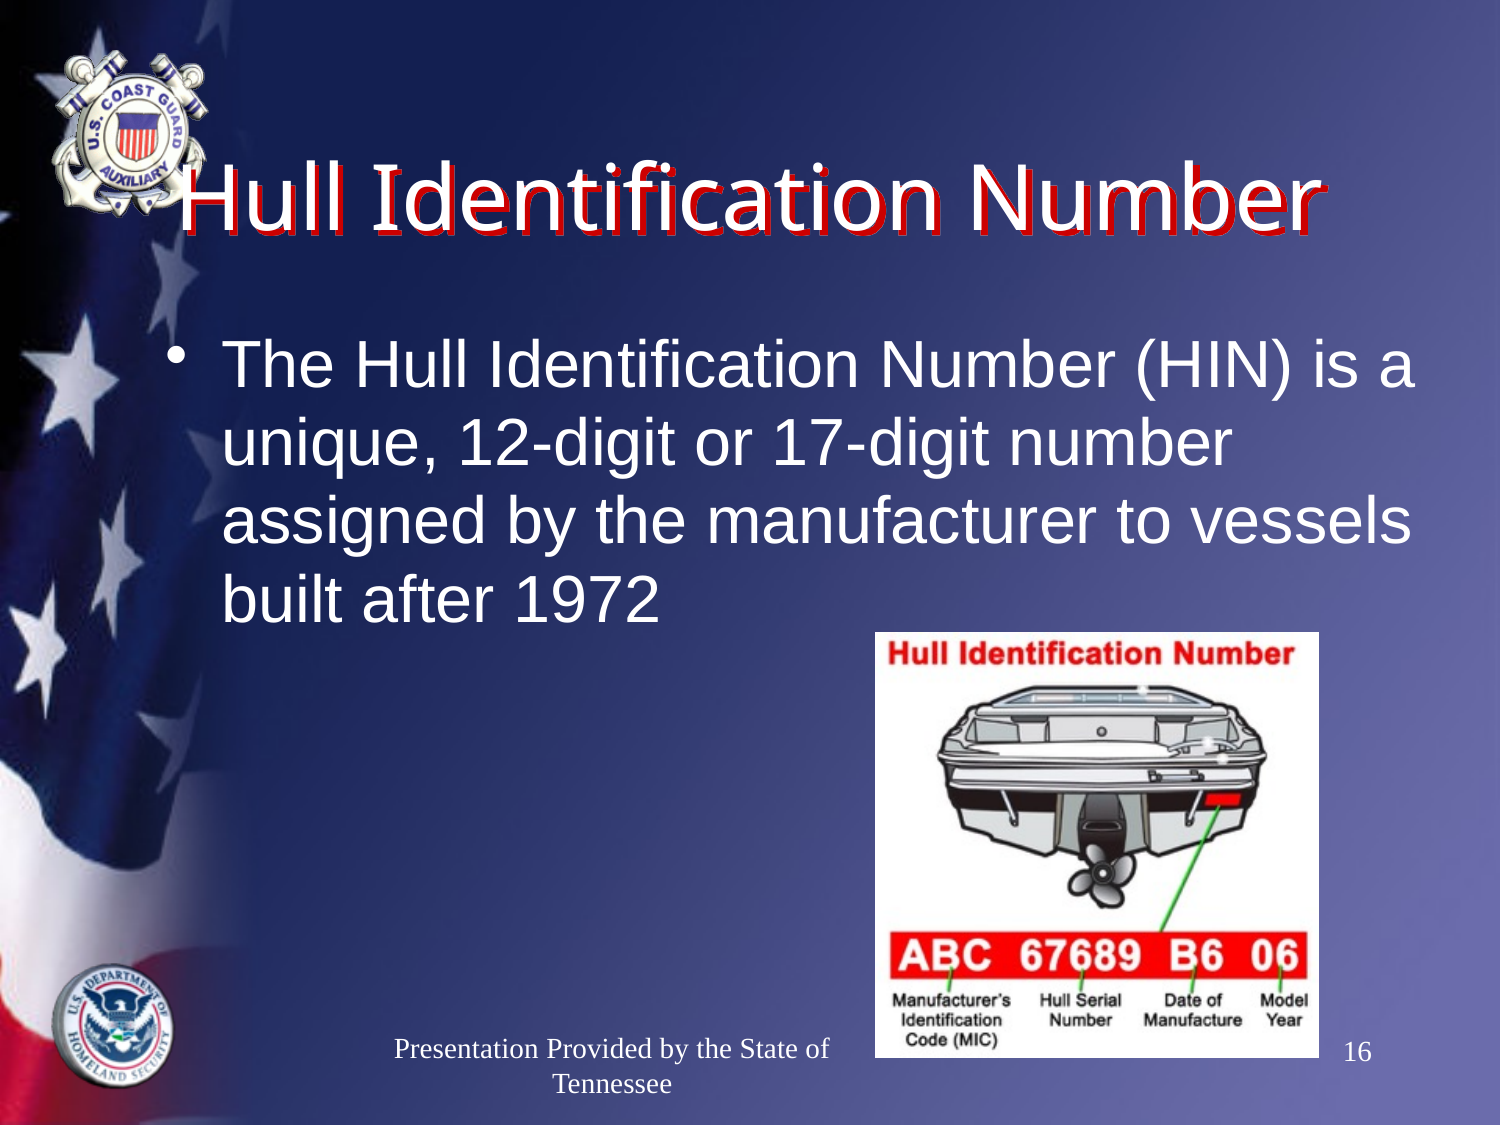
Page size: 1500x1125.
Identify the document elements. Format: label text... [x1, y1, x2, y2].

picture [0, 0, 1500, 1125]
slide_number 16 [1074, 1025, 1388, 1100]
list The Hull Identification Number (HIN) is a unique, 12-digit or 17-digit number assigned by the manufacturer to vessels built after 1972 [150, 317, 1500, 1060]
title Hull Identification Number [112, 99, 1388, 288]
footer Presentation Provided by the State of Tennessee [374, 1022, 850, 1098]
picture [874, 632, 1319, 1058]
